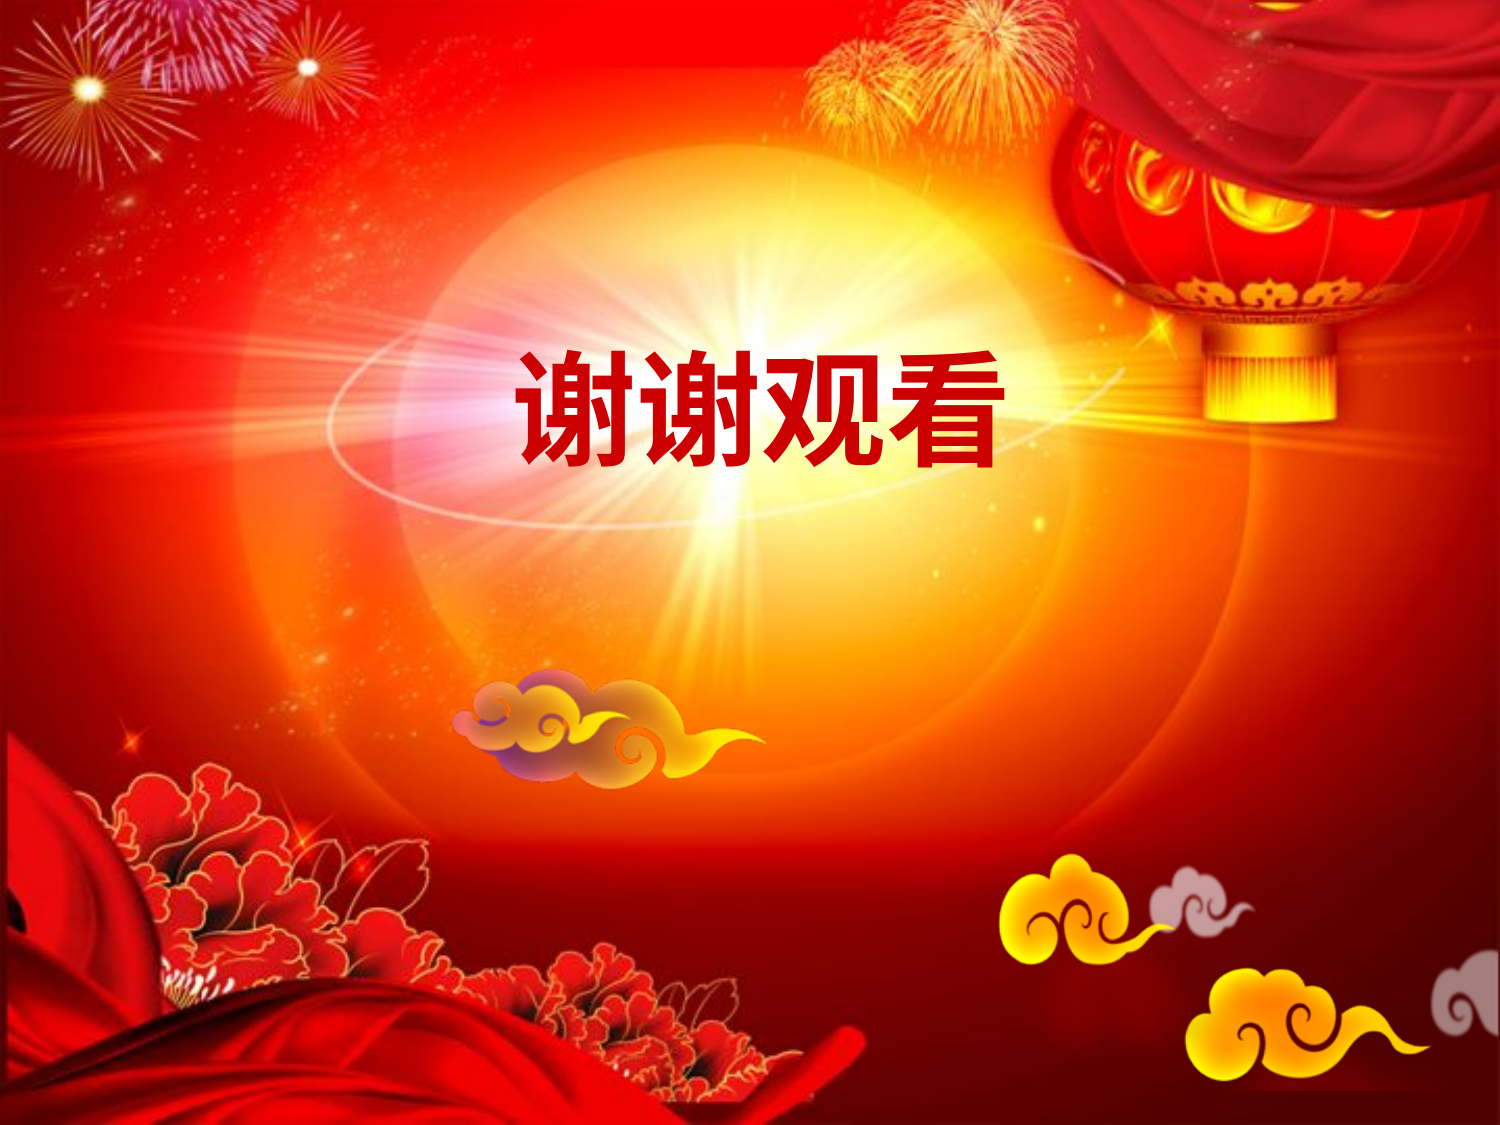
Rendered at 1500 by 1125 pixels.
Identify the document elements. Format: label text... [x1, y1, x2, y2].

picture [0, 0, 1500, 1125]
text_box 谢谢观看 [336, 323, 1187, 489]
